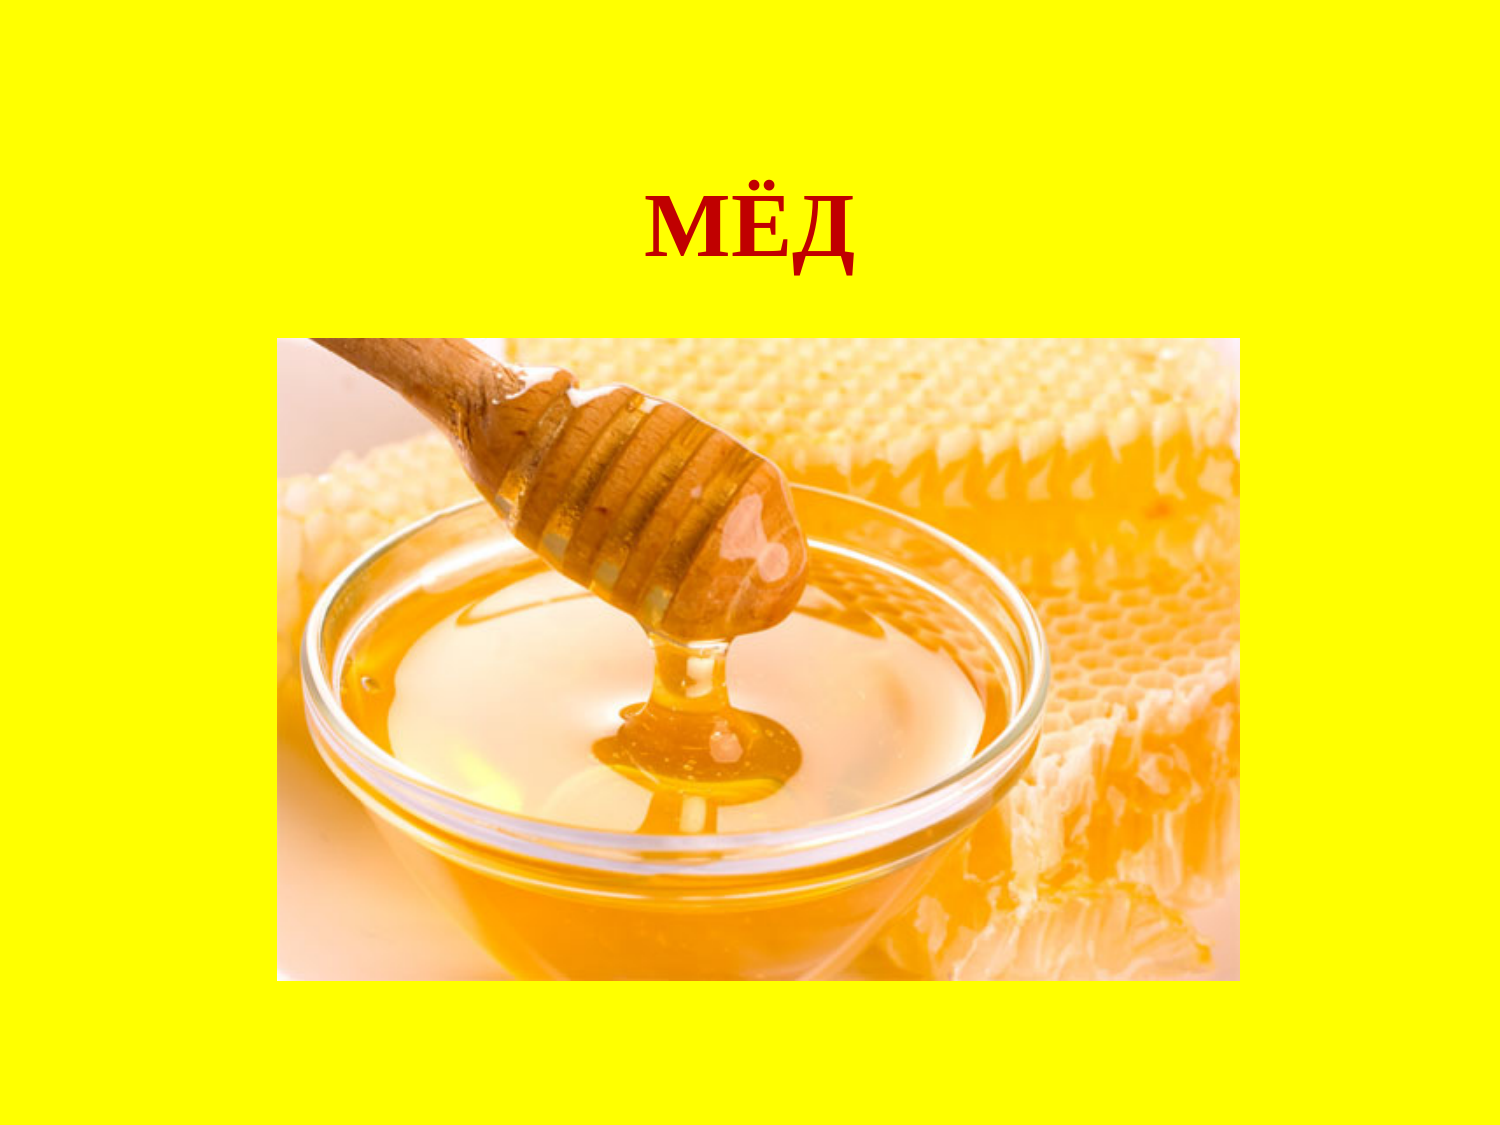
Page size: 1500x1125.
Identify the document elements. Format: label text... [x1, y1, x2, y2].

title МЁД [112, 101, 1388, 338]
picture [276, 337, 1241, 981]
